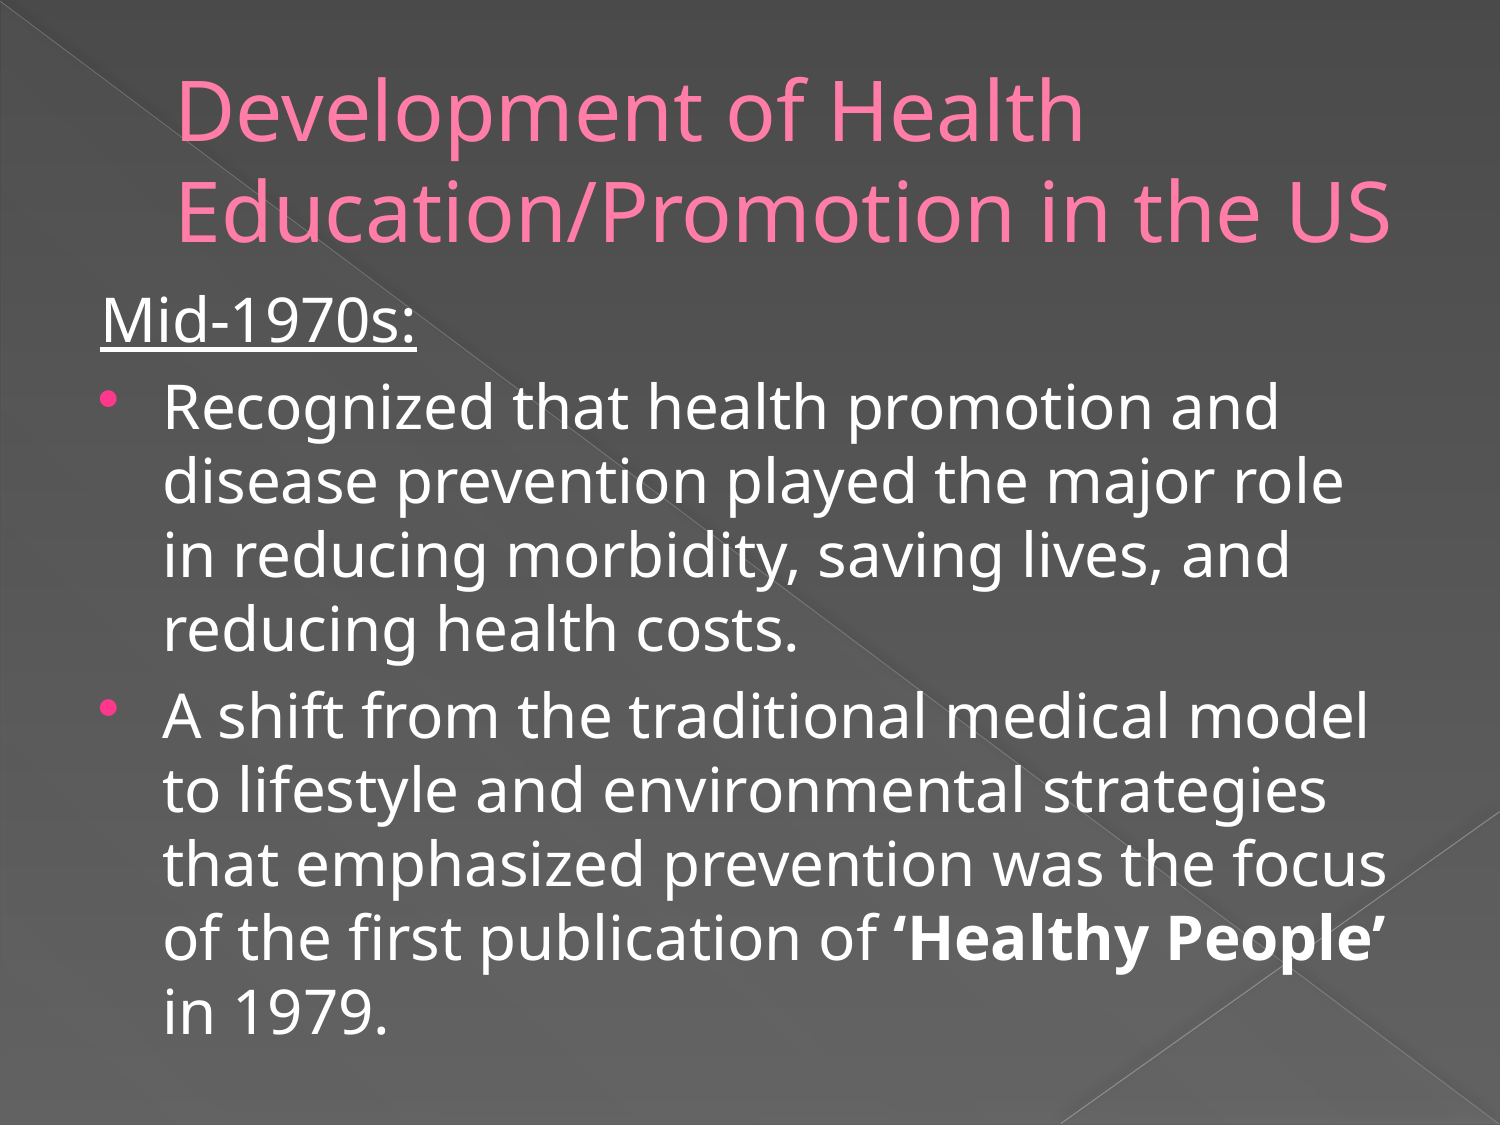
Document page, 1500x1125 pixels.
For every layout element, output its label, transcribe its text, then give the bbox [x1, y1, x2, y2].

title Development of Health Education/Promotion in the US [75, 43, 1425, 273]
list Mid-1970s: Recognized that health promotion and disease prevention played the major role in reducing morbidity, saving lives, and reducing health costs. A shift from the traditional medical model to lifestyle and environmental strategies that emphasized prevention was the focus of the first publication of ‘Healthy People’ in 1979. [75, 273, 1425, 1059]
